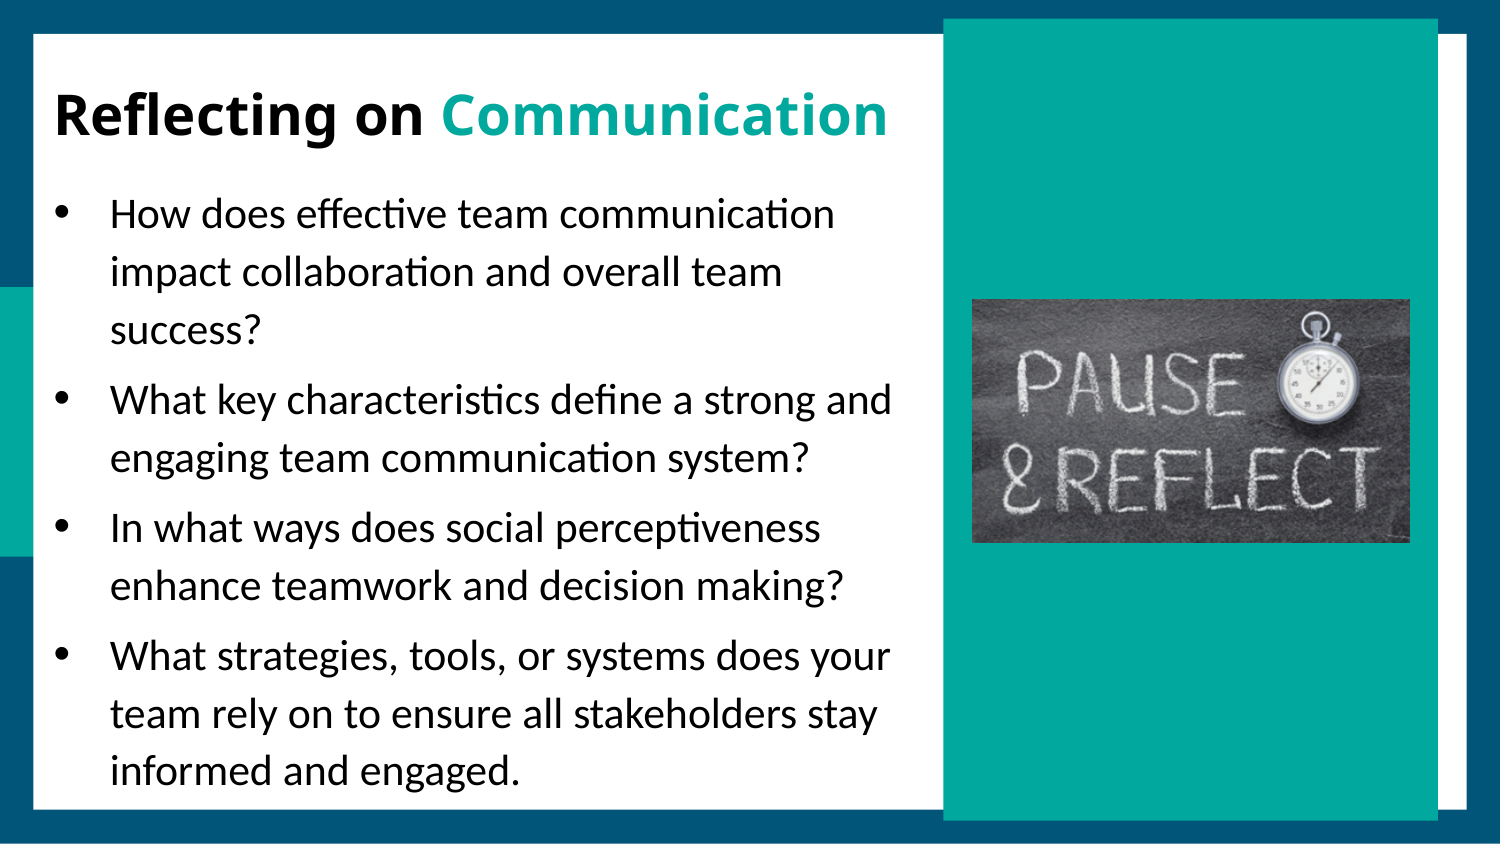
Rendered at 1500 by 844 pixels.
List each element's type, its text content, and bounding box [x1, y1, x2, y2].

title Reflecting on Communication [38, 44, 931, 180]
picture [972, 299, 1410, 543]
list How does effective team communication impact collaboration and overall team success? What key characteristics define a strong and engaging team communication system? In what ways does social perceptiveness enhance teamwork and decision making? What strategies, tools, or systems does your team rely on to ensure all stakeholders stay informed and engaged. [38, 165, 910, 753]
